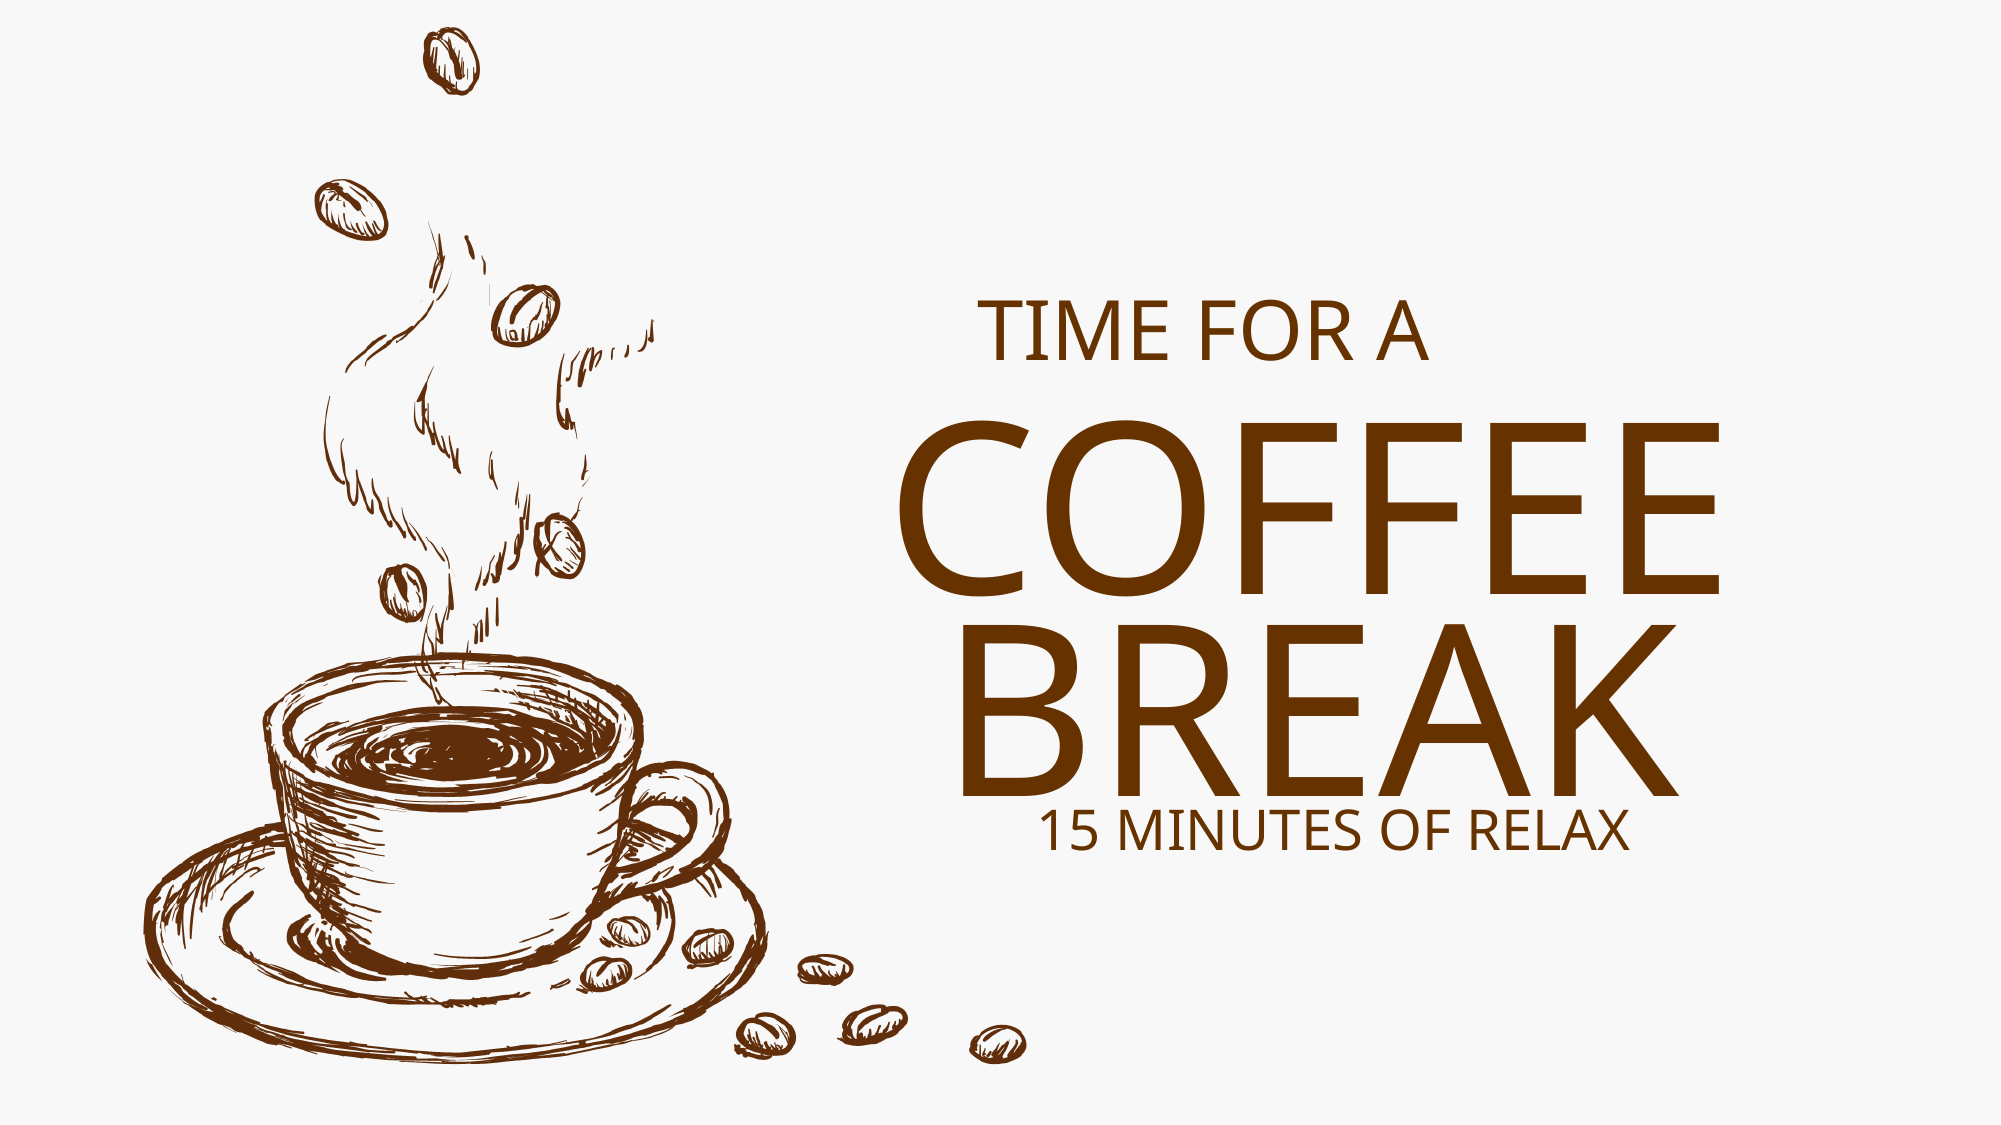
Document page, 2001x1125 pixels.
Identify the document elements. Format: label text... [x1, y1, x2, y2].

text_box TIME FOR A [1103, 266, 1711, 387]
text_box COFFEE BREAK [1103, 424, 1921, 847]
text_box 15 MINUTES OF RELAX [1103, 783, 1889, 872]
picture [39, 0, 1103, 1125]
